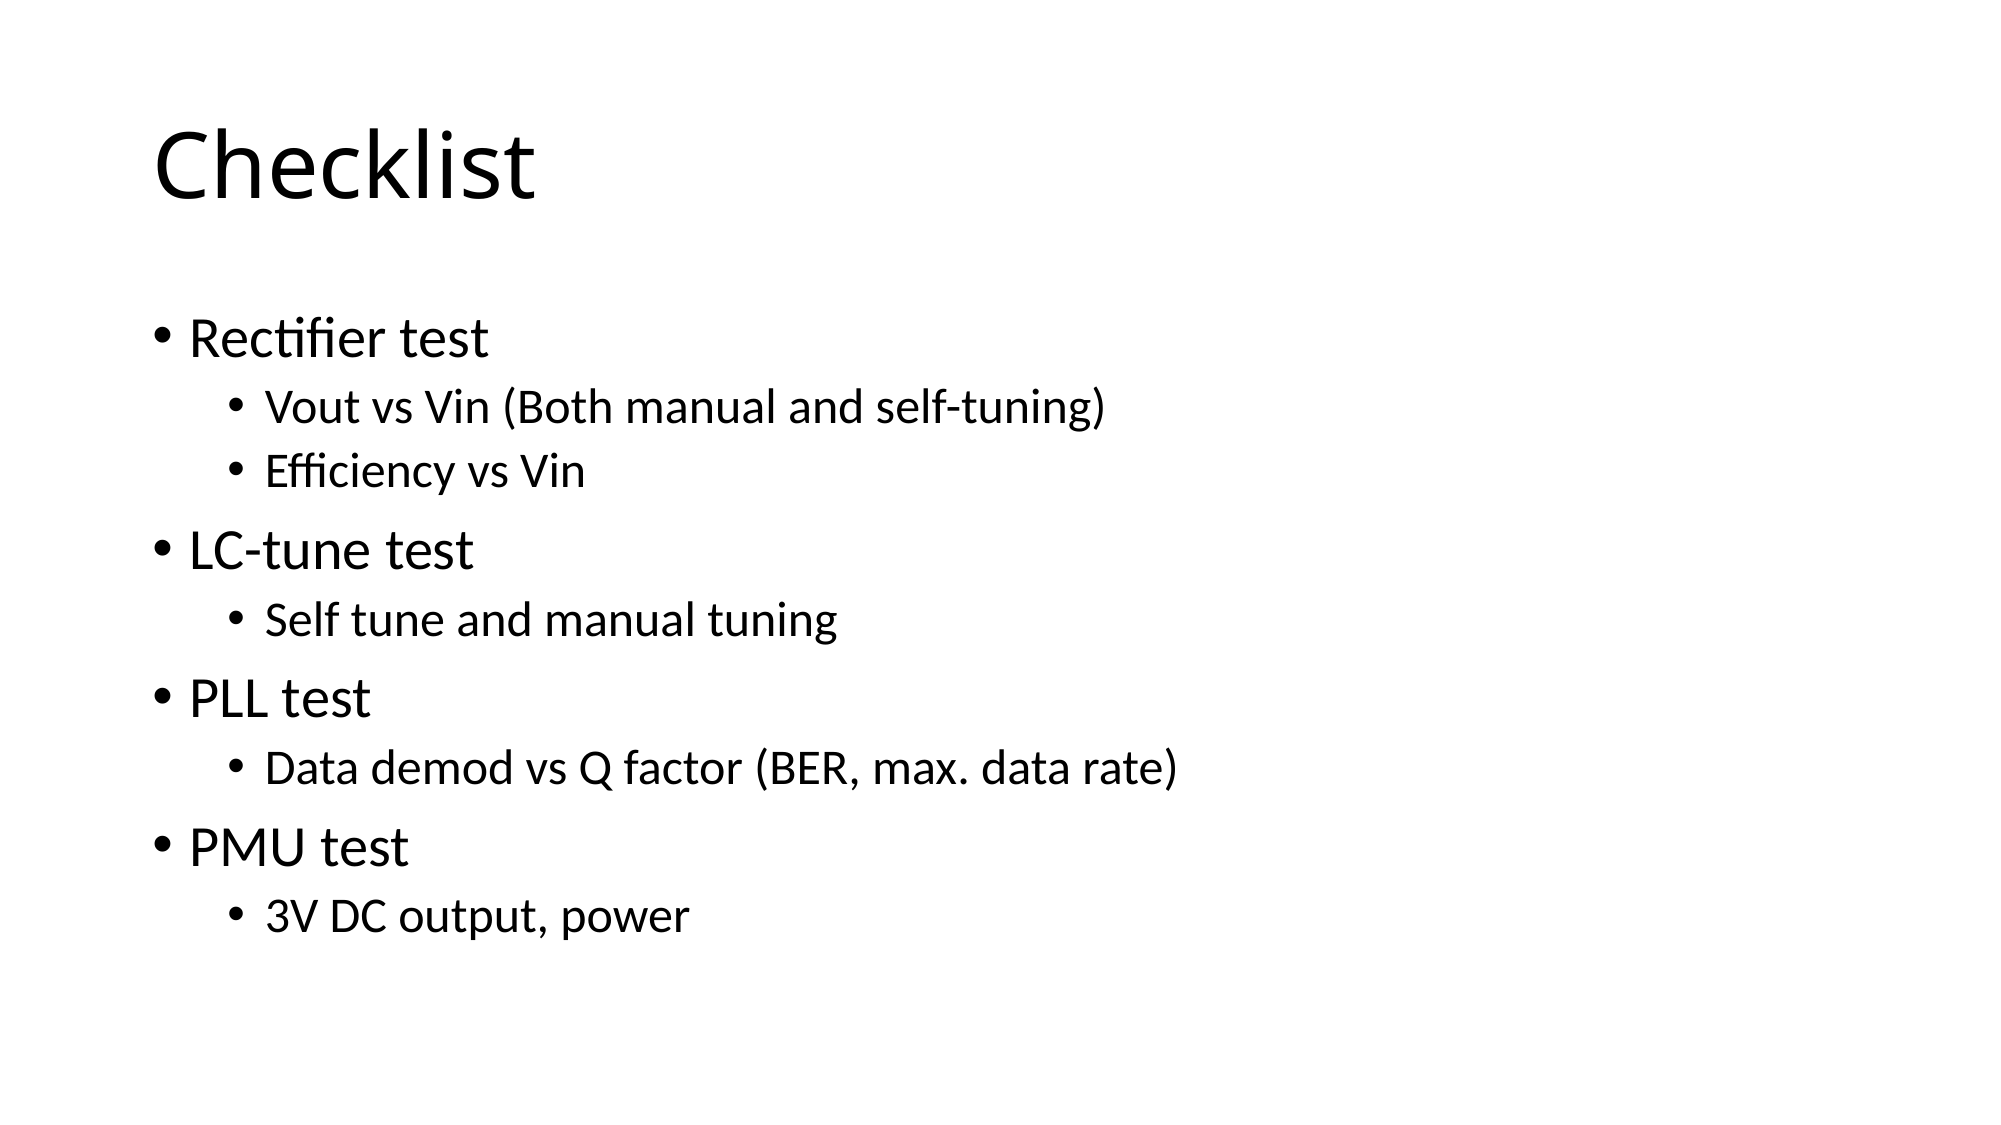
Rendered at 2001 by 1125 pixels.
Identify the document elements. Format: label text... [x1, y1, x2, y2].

title Checklist [137, 59, 1863, 278]
list Rectifier test Vout vs Vin (Both manual and self-tuning) Efficiency vs Vin LC-tune test Self tune and manual tuning PLL test Data demod vs Q factor (BER, max. data rate) PMU test 3V DC output, power [137, 299, 1863, 1014]
